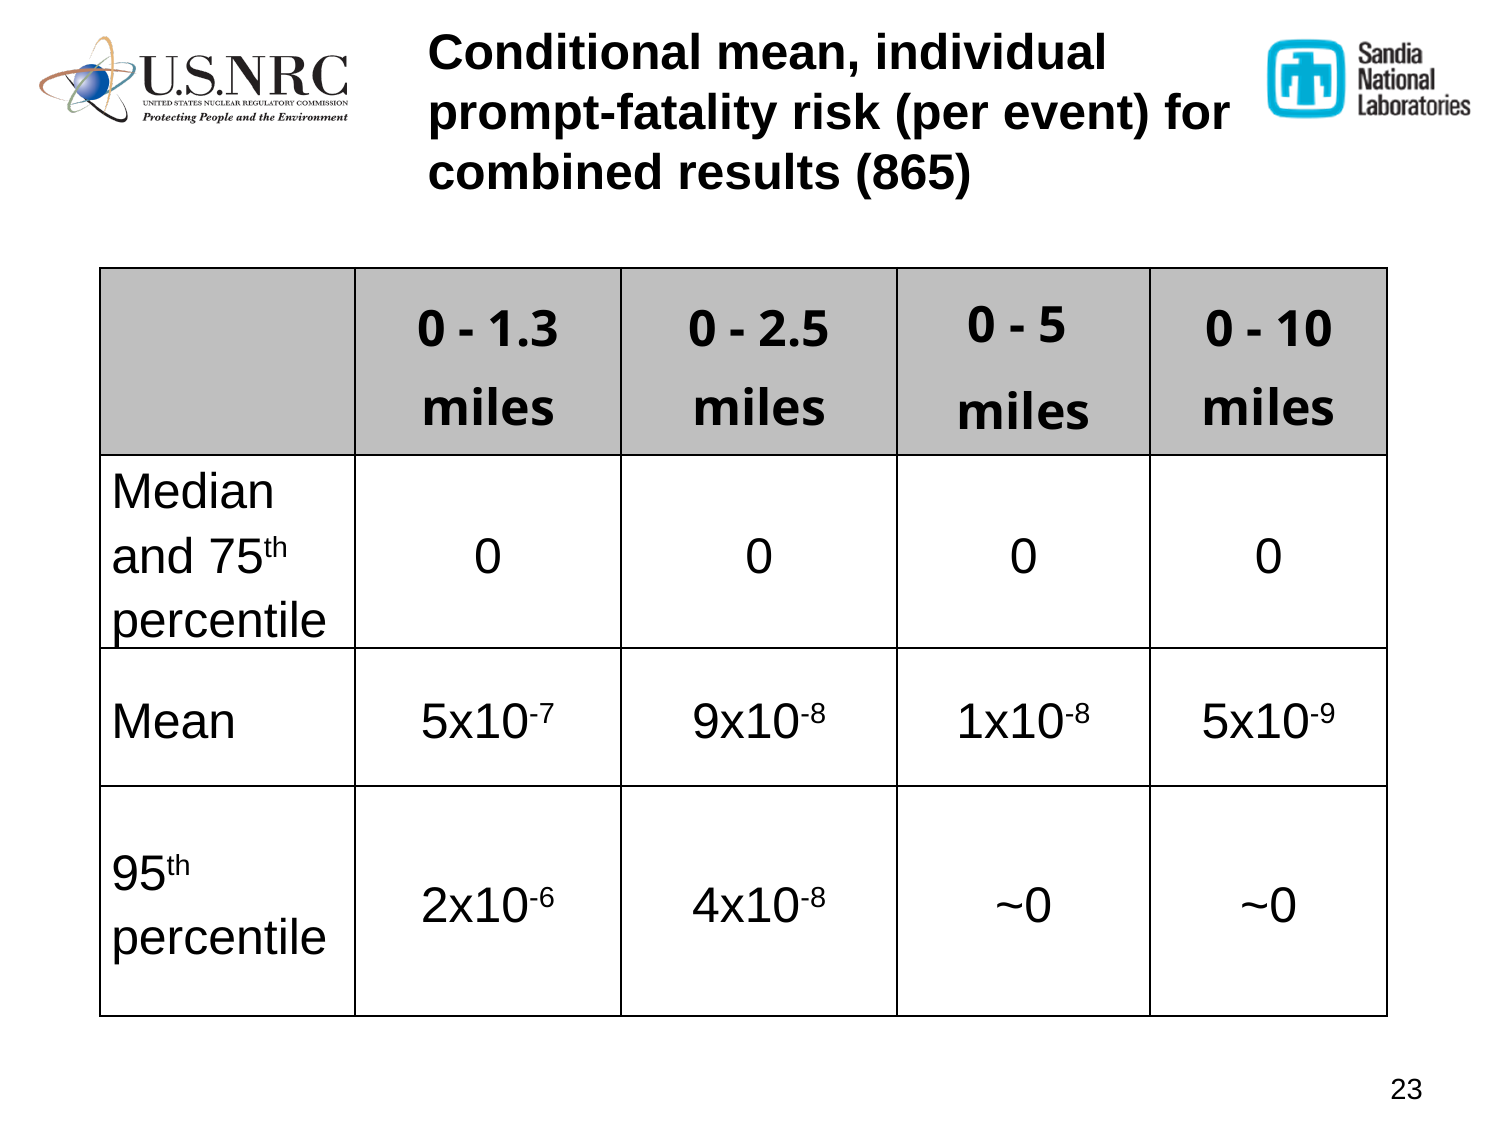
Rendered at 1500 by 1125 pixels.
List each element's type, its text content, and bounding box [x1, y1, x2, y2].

table_header 0 - 1.3 miles [356, 269, 620, 454]
table_cell Median and 75th percentile [101, 456, 354, 647]
picture [1262, 33, 1475, 126]
table_cell 1x10-8 [898, 649, 1149, 785]
table_cell 9x10-8 [622, 649, 896, 785]
picture [1288, 48, 1337, 110]
table_header [101, 269, 354, 454]
table_cell ~0 [1151, 787, 1386, 1015]
picture [37, 33, 350, 126]
table_header 0 - 5 miles [898, 269, 1149, 454]
table_cell Mean [101, 649, 354, 785]
table_header 0 - 2.5 miles [622, 269, 896, 454]
table_cell 0 [356, 456, 620, 647]
table_cell 5x10-7 [356, 649, 620, 785]
table_cell 0 [622, 456, 896, 647]
table_cell 4x10-8 [622, 787, 896, 1015]
table_cell 0 [1151, 456, 1386, 647]
table_header 0 - 10 miles [1151, 269, 1386, 454]
table_cell 0 [898, 456, 1149, 647]
table_cell 5x10-9 [1151, 649, 1386, 785]
table_cell 95th percentile [101, 787, 354, 1015]
table_cell ~0 [898, 787, 1149, 1015]
slide_number 23 [1353, 1062, 1461, 1113]
table_cell 2x10-6 [356, 787, 620, 1015]
title Conditional mean, individual prompt-fatality risk (per event) for combined results (865) [412, 12, 1288, 113]
